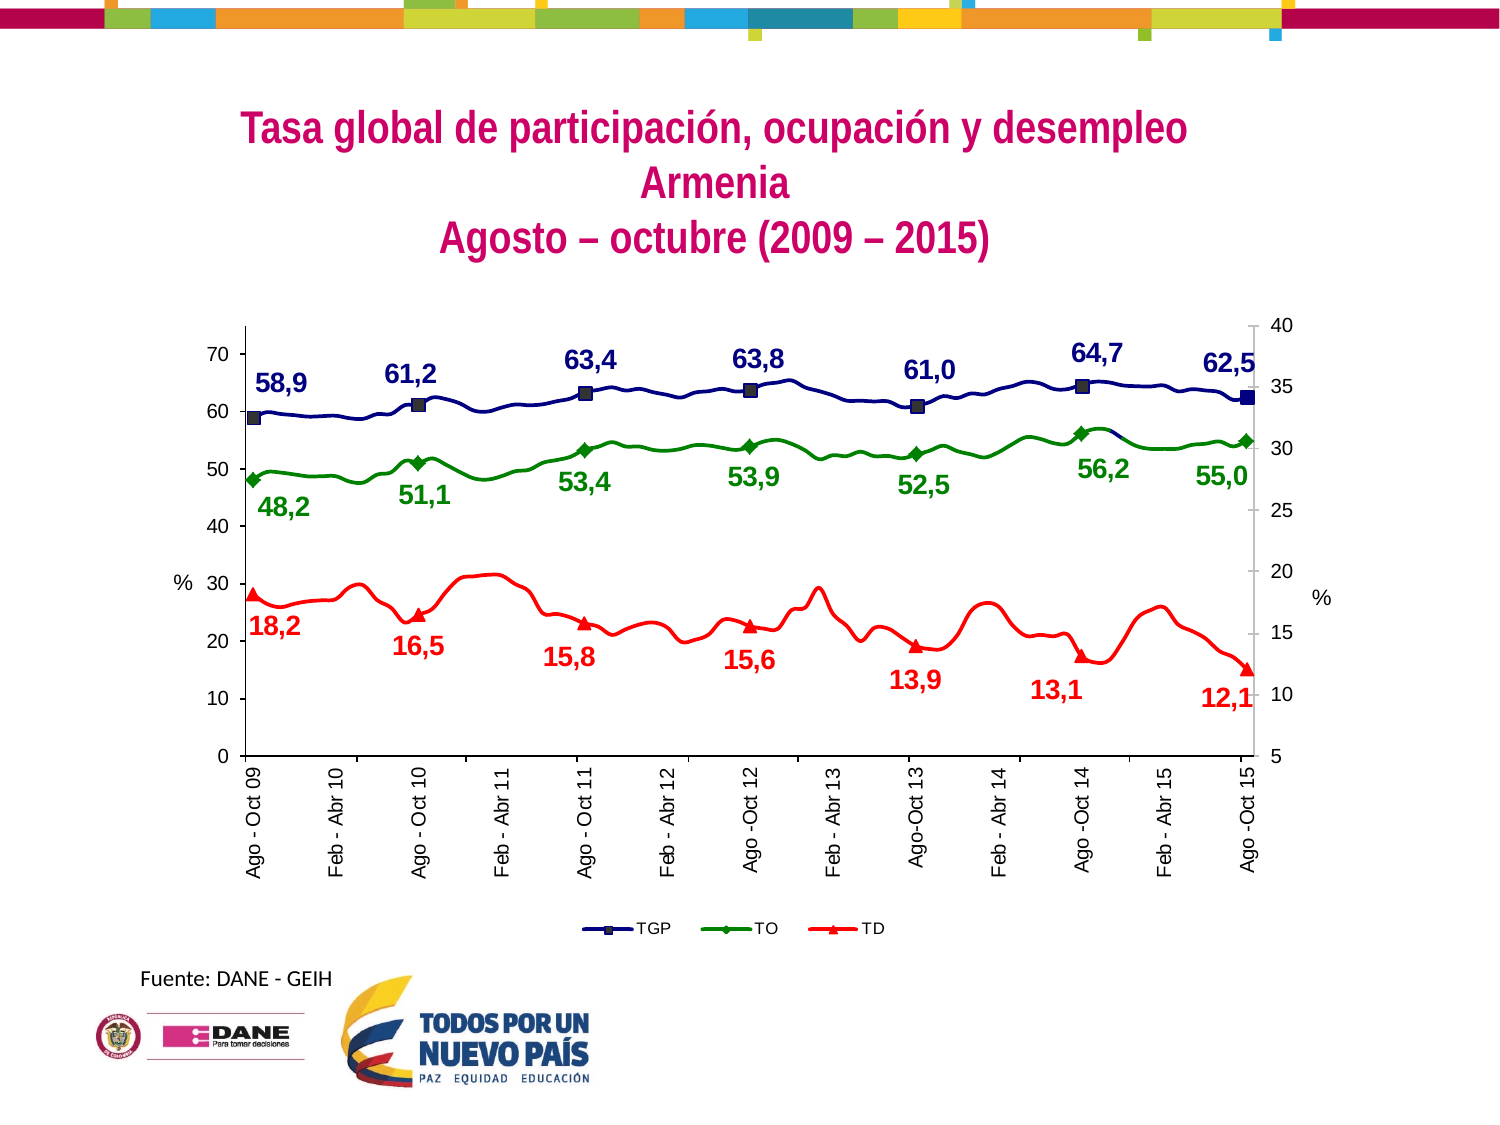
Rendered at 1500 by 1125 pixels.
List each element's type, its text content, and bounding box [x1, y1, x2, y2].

text_box Fuente: DANE - GEIH [125, 955, 353, 998]
picture [52, 278, 1348, 1118]
picture [0, 0, 1500, 41]
text_box Tasa global de participación, ocupación y desempleo Armenia Agosto – octubre (2009 – 2015) [159, 90, 1270, 270]
